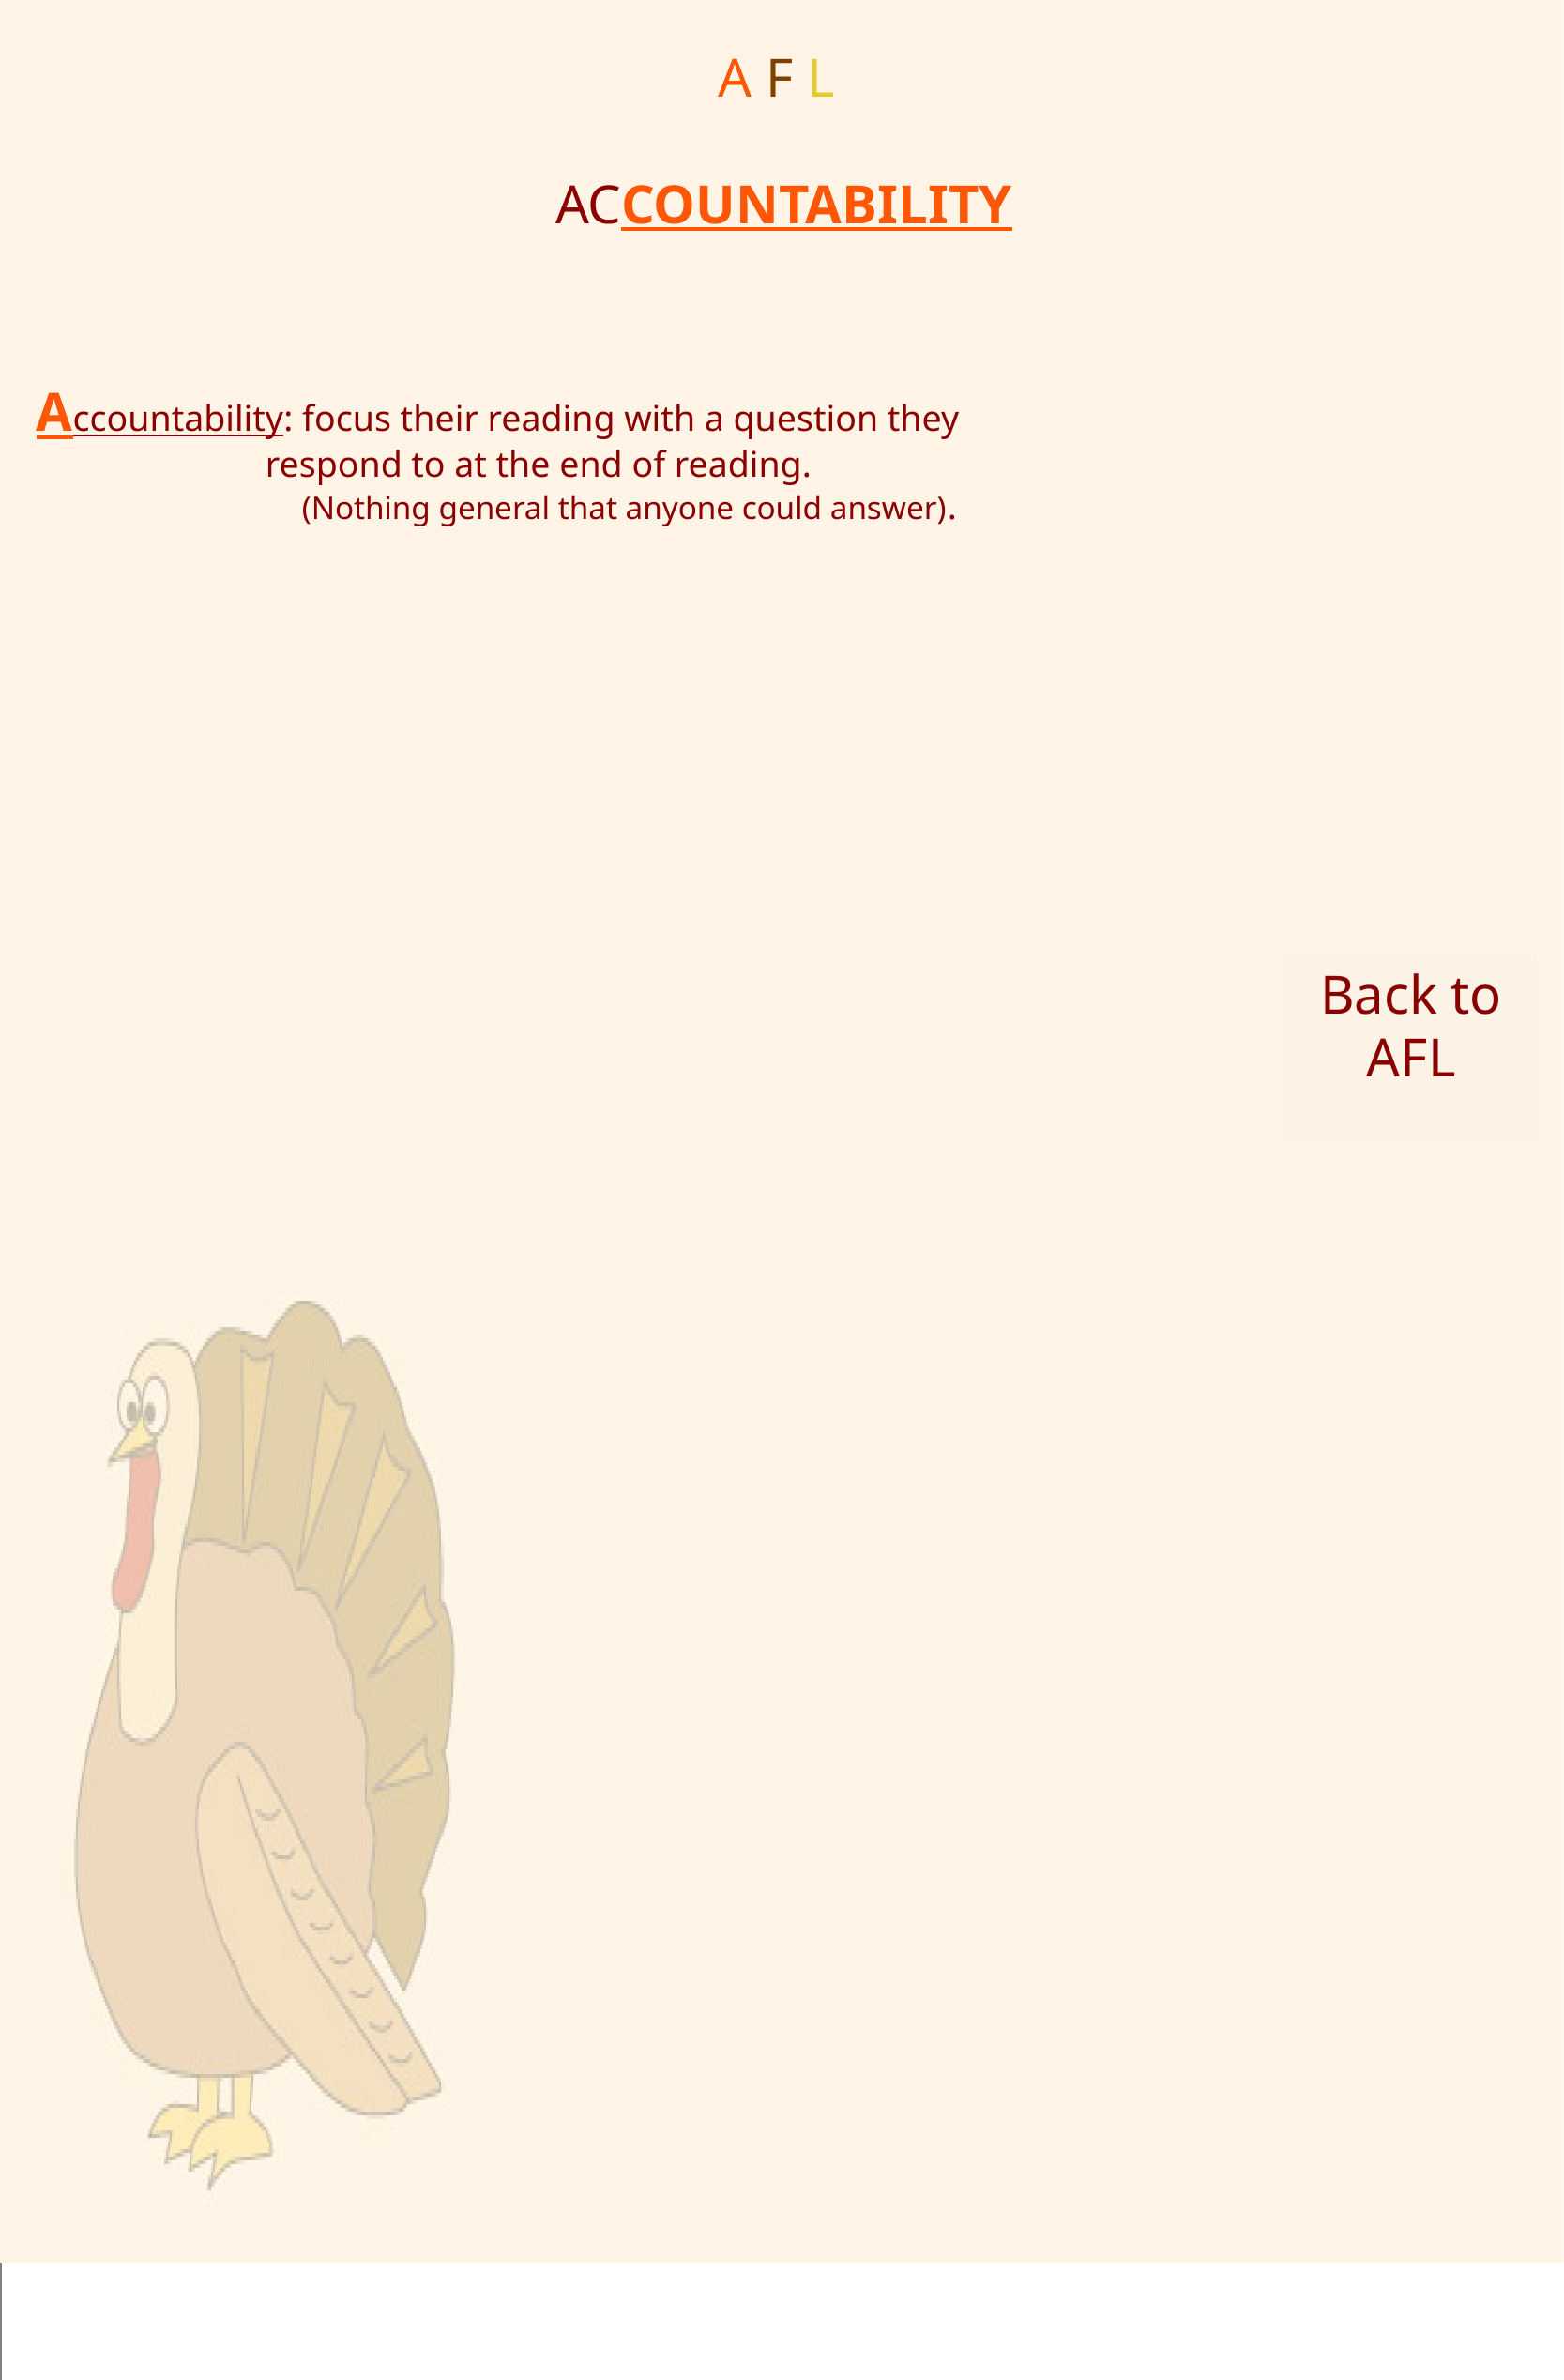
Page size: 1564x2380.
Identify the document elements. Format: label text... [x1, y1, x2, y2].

text_box Accountability: focus their reading with a question they respond to at the end of reading. (Nothing general that anyone could answer). [13, 371, 1564, 534]
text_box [1231, 951, 1564, 1147]
picture [0, 0, 1564, 2380]
text_box A F L ACCOUNTABILITY [374, 37, 1192, 241]
